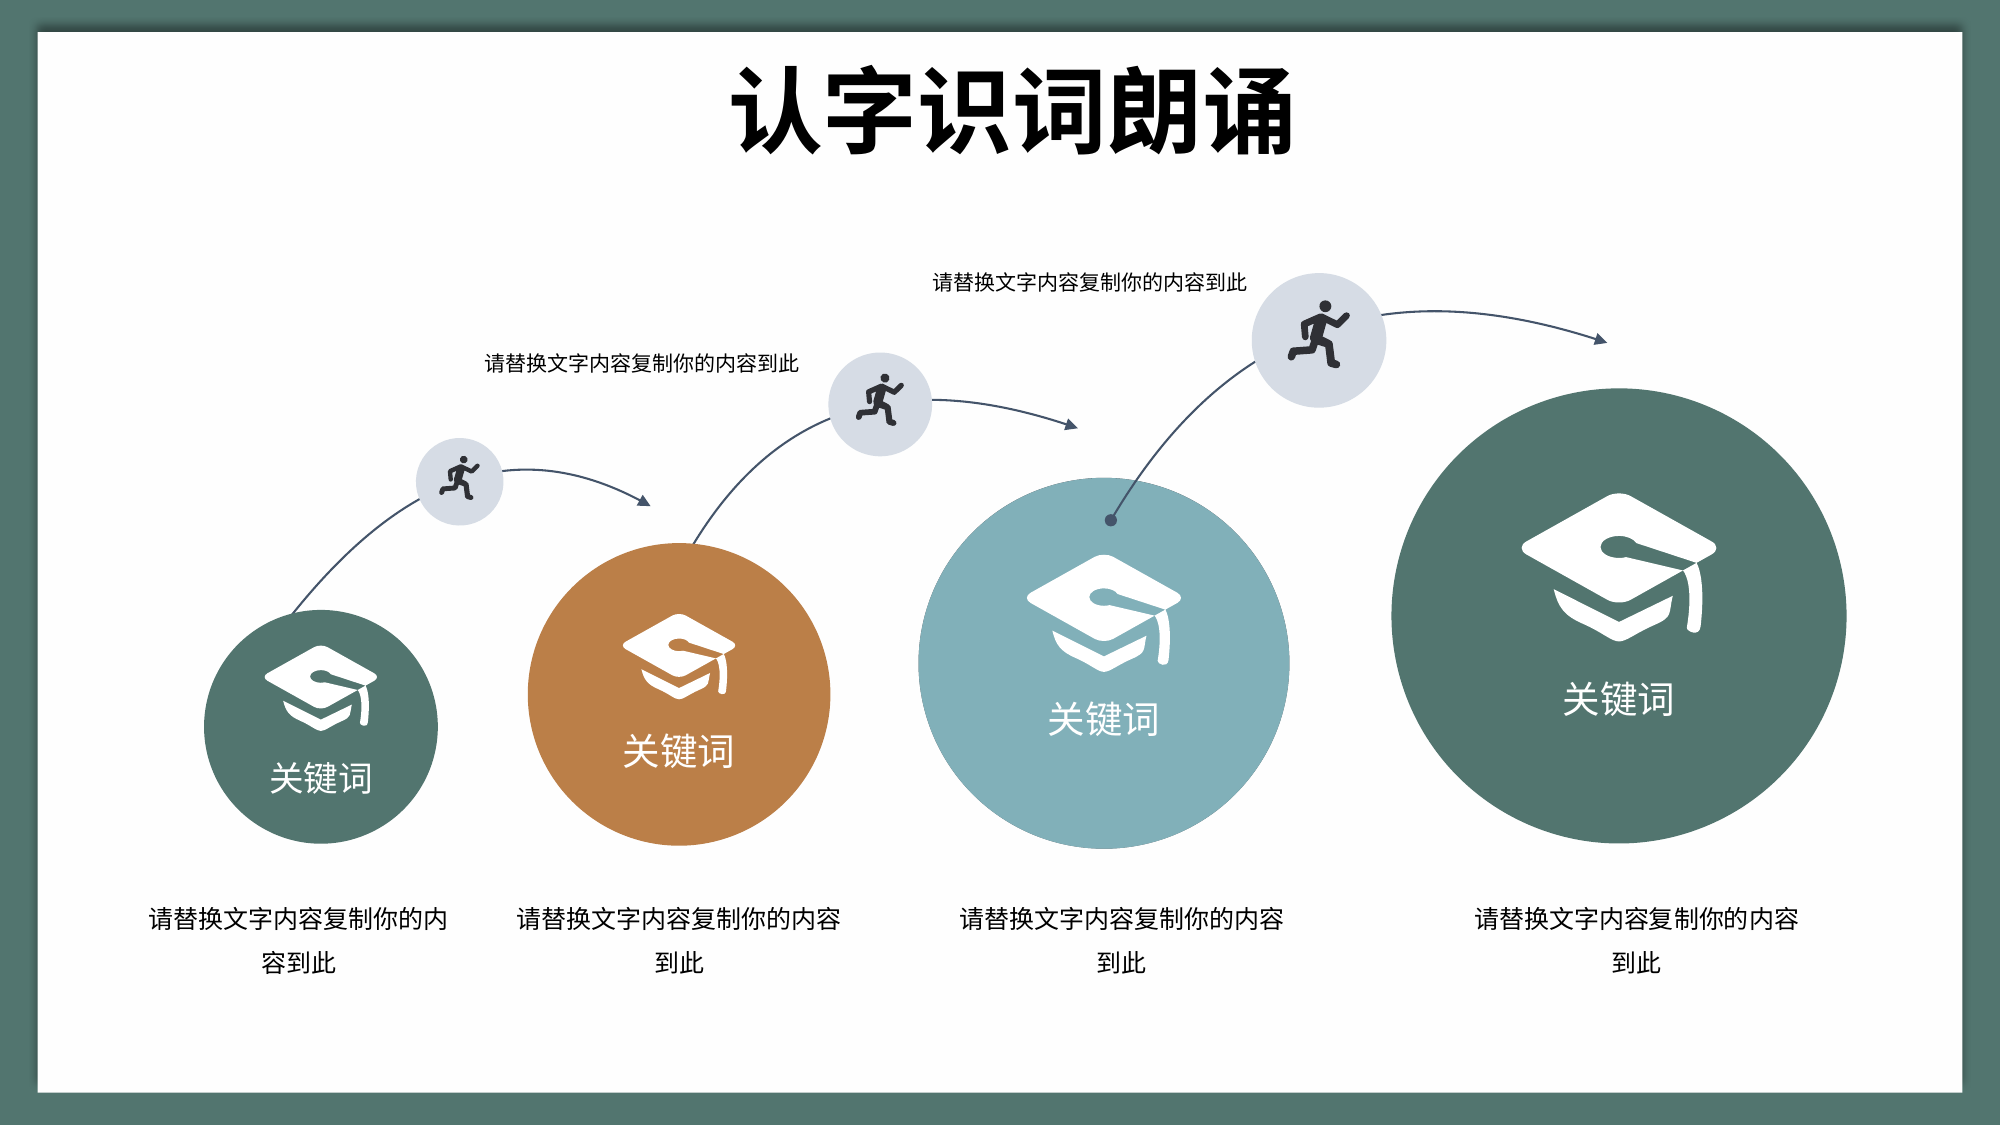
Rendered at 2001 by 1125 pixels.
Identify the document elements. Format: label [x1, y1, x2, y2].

text_box [820, 352, 918, 567]
text_box [913, 256, 1608, 521]
text_box [918, 521, 1299, 1004]
text_box [502, 543, 857, 1004]
text_box [1391, 388, 1847, 1004]
text_box [132, 609, 466, 985]
text_box [273, 336, 820, 640]
